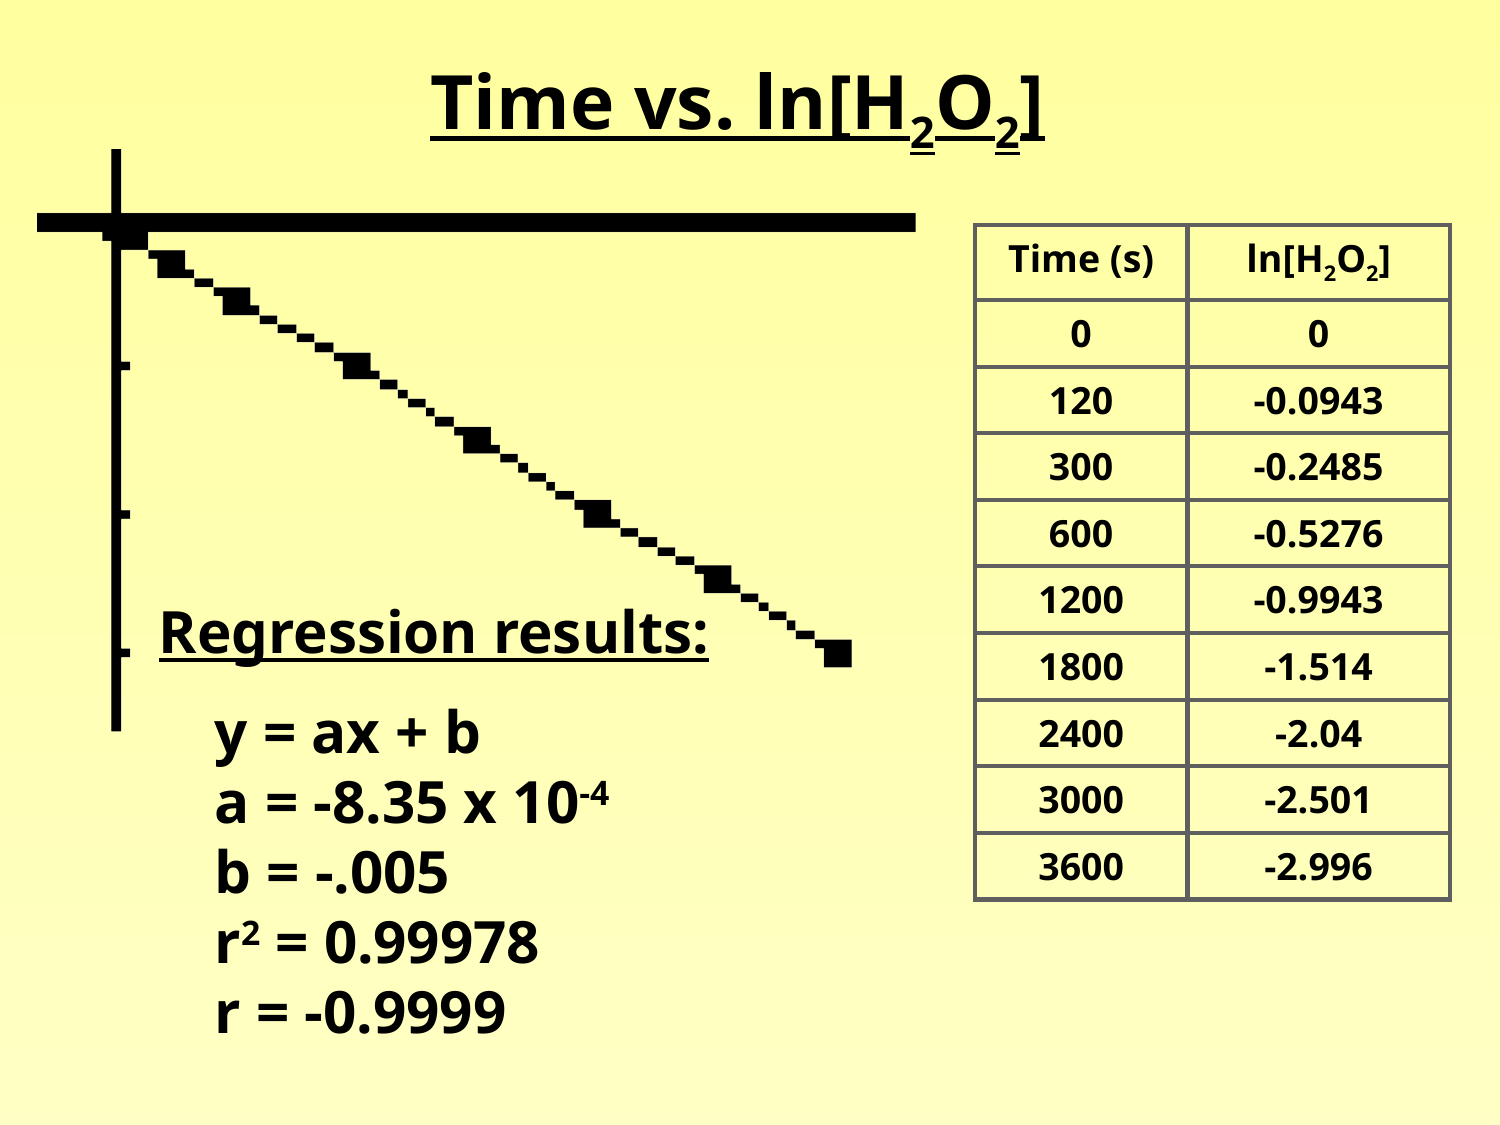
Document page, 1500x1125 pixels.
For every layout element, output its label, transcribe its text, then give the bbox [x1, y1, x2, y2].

table_header Time (s) [977, 227, 1185, 298]
table_cell 300 [977, 435, 1185, 498]
table_cell 120 [977, 369, 1185, 431]
picture [37, 149, 926, 743]
table_cell -0.9943 [1190, 568, 1448, 631]
table_cell -0.5276 [1190, 502, 1448, 564]
table_header ln[H2O2] [1190, 227, 1448, 298]
table_cell 2400 [977, 702, 1185, 764]
title Time vs. ln[H2O2] [99, 37, 1376, 176]
text_box y = ax + b a = -8.35 x 10-4 b = -.005 r2 = 0.99978 r = -0.9999 [199, 752, 738, 1053]
table_cell -2.04 [1190, 702, 1448, 764]
table_cell 0 [977, 302, 1185, 365]
table_cell 1200 [977, 568, 1185, 631]
table_cell 1800 [977, 635, 1185, 698]
table_cell 3000 [977, 768, 1185, 831]
table_cell 0 [1190, 302, 1448, 365]
table_cell 600 [977, 502, 1185, 564]
table_cell -2.996 [1190, 835, 1448, 897]
table_cell 3600 [977, 835, 1185, 897]
table_cell -0.0943 [1190, 369, 1448, 431]
table_cell -2.501 [1190, 768, 1448, 831]
table_cell -1.514 [1190, 635, 1448, 698]
table_cell -0.2485 [1190, 435, 1448, 498]
